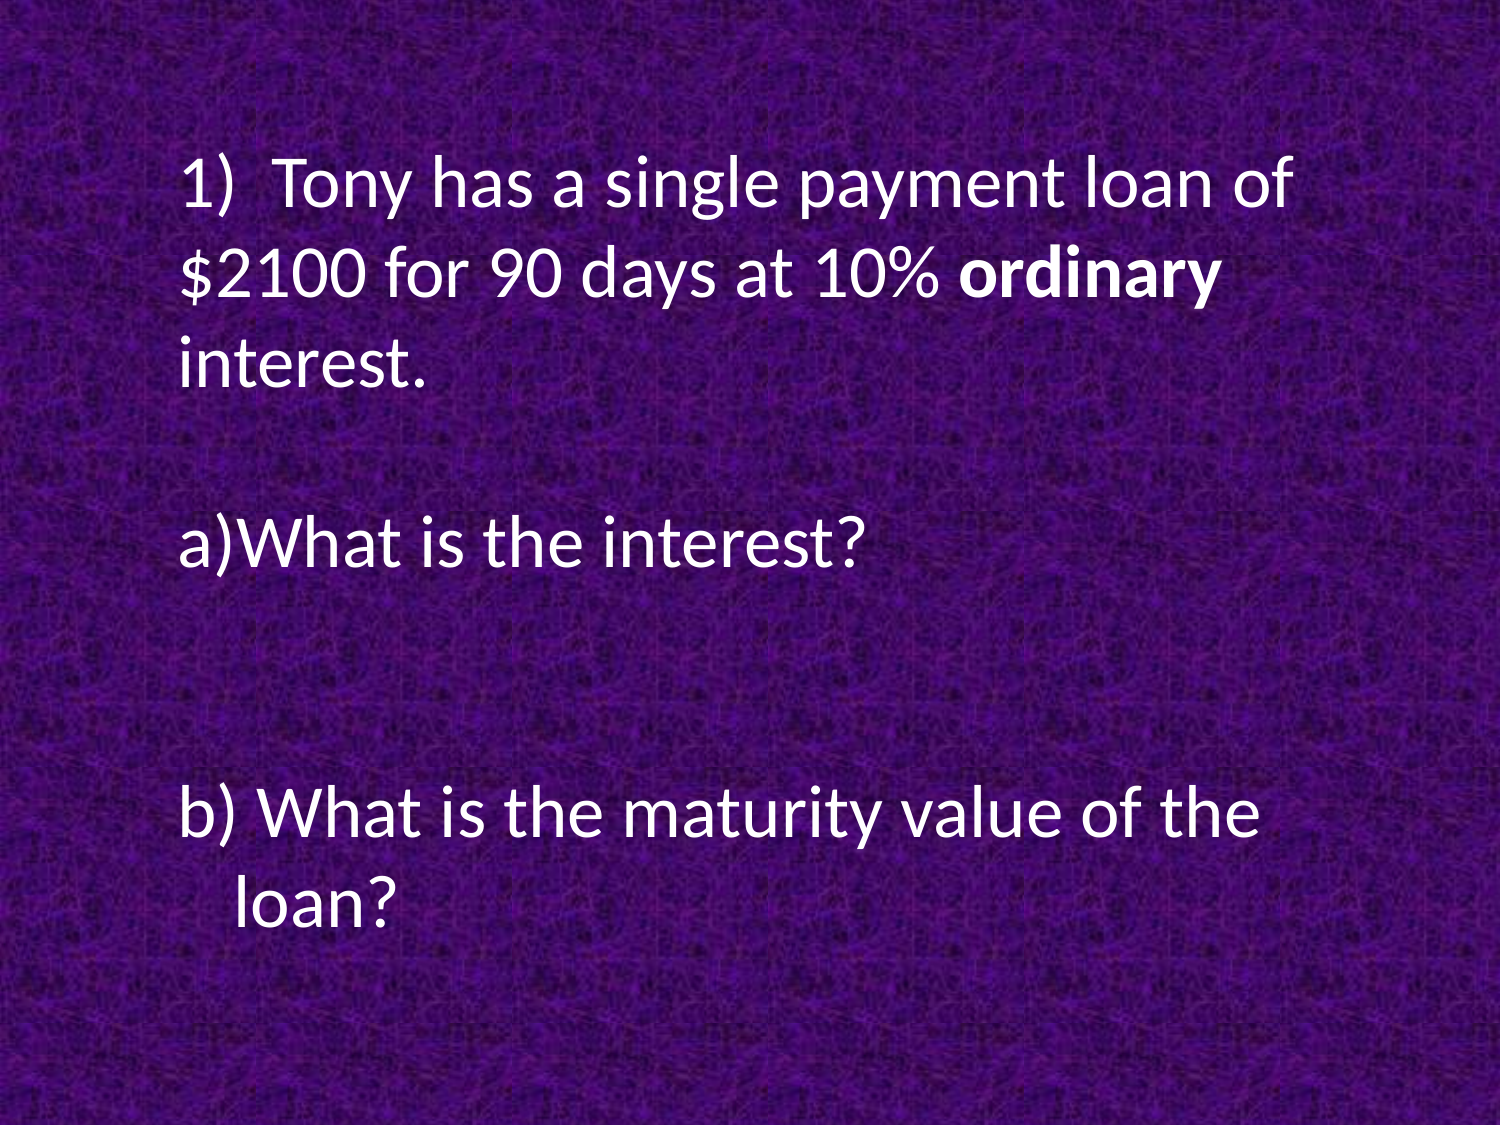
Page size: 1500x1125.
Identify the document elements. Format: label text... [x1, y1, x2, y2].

text_box 1) Tony has a single payment loan of $2100 for 90 days at 10% ordinary interest. What is the interest? b) What is the maturity value of the loan? [162, 124, 1313, 950]
picture [0, 0, 1500, 1125]
